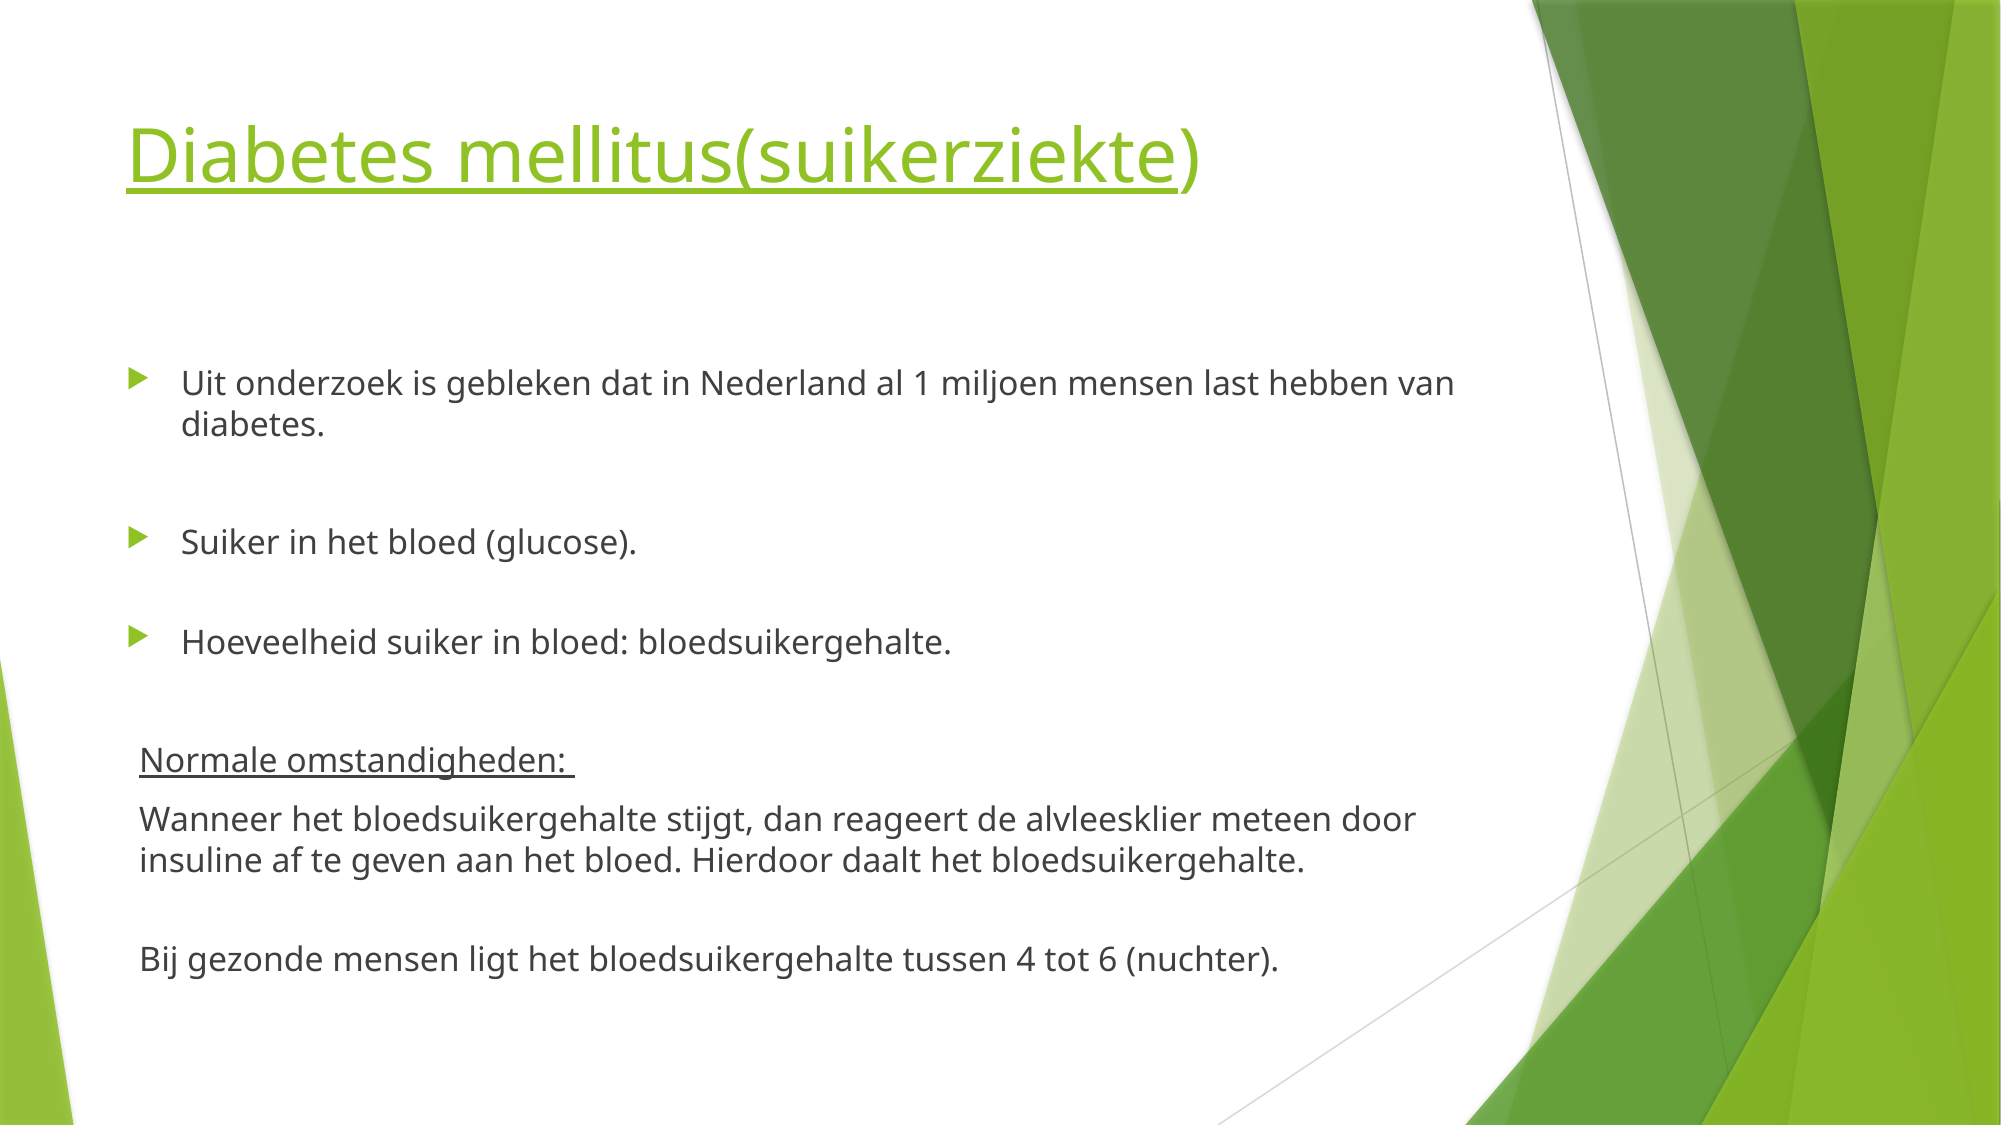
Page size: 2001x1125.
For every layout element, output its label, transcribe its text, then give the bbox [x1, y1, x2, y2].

title Diabetes mellitus(suikerziekte) [111, 99, 1522, 317]
list Uit onderzoek is gebleken dat in Nederland al 1 miljoen mensen last hebben van diabetes. Suiker in het bloed (glucose). Hoeveelheid suiker in bloed: bloedsuikergehalte. Normale omstandigheden: Wanneer het bloedsuikergehalte stijgt, dan reageert de alvleesklier meteen door insuline af te geven aan het bloed. Hierdoor daalt het bloedsuikergehalte. Bij gezonde mensen ligt het bloedsuikergehalte tussen 4 tot 6 (nuchter). [111, 354, 1522, 992]
